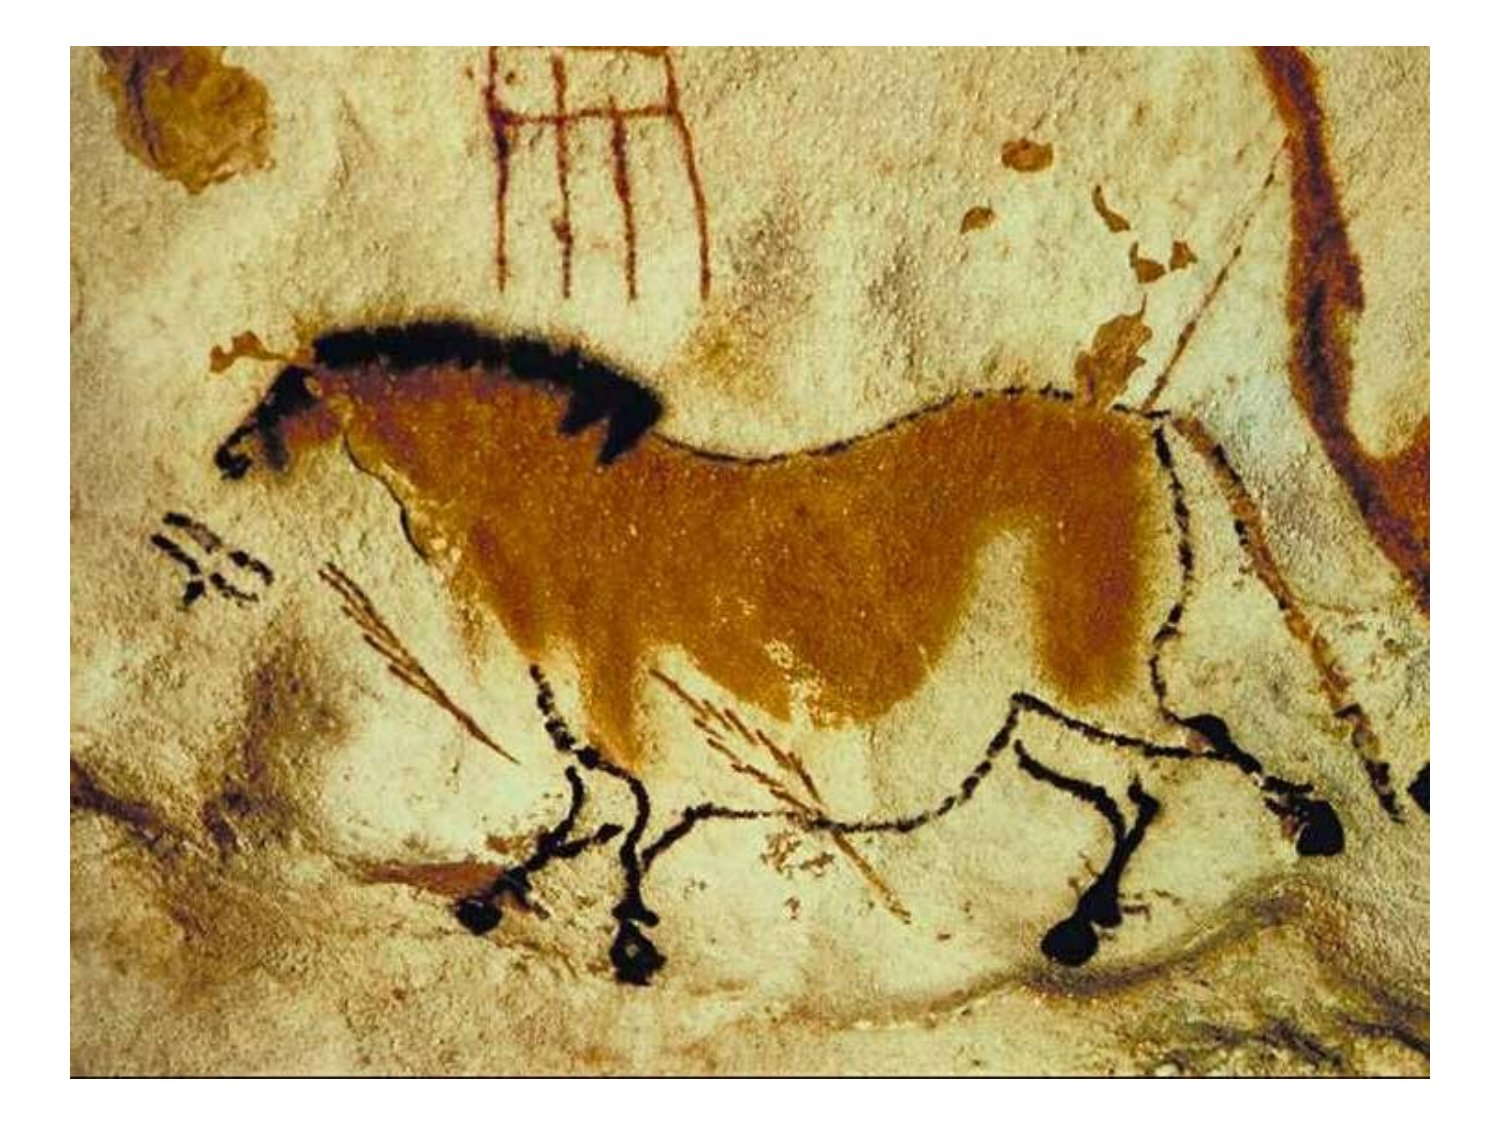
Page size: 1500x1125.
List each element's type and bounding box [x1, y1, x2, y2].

picture [70, 46, 1430, 1079]
